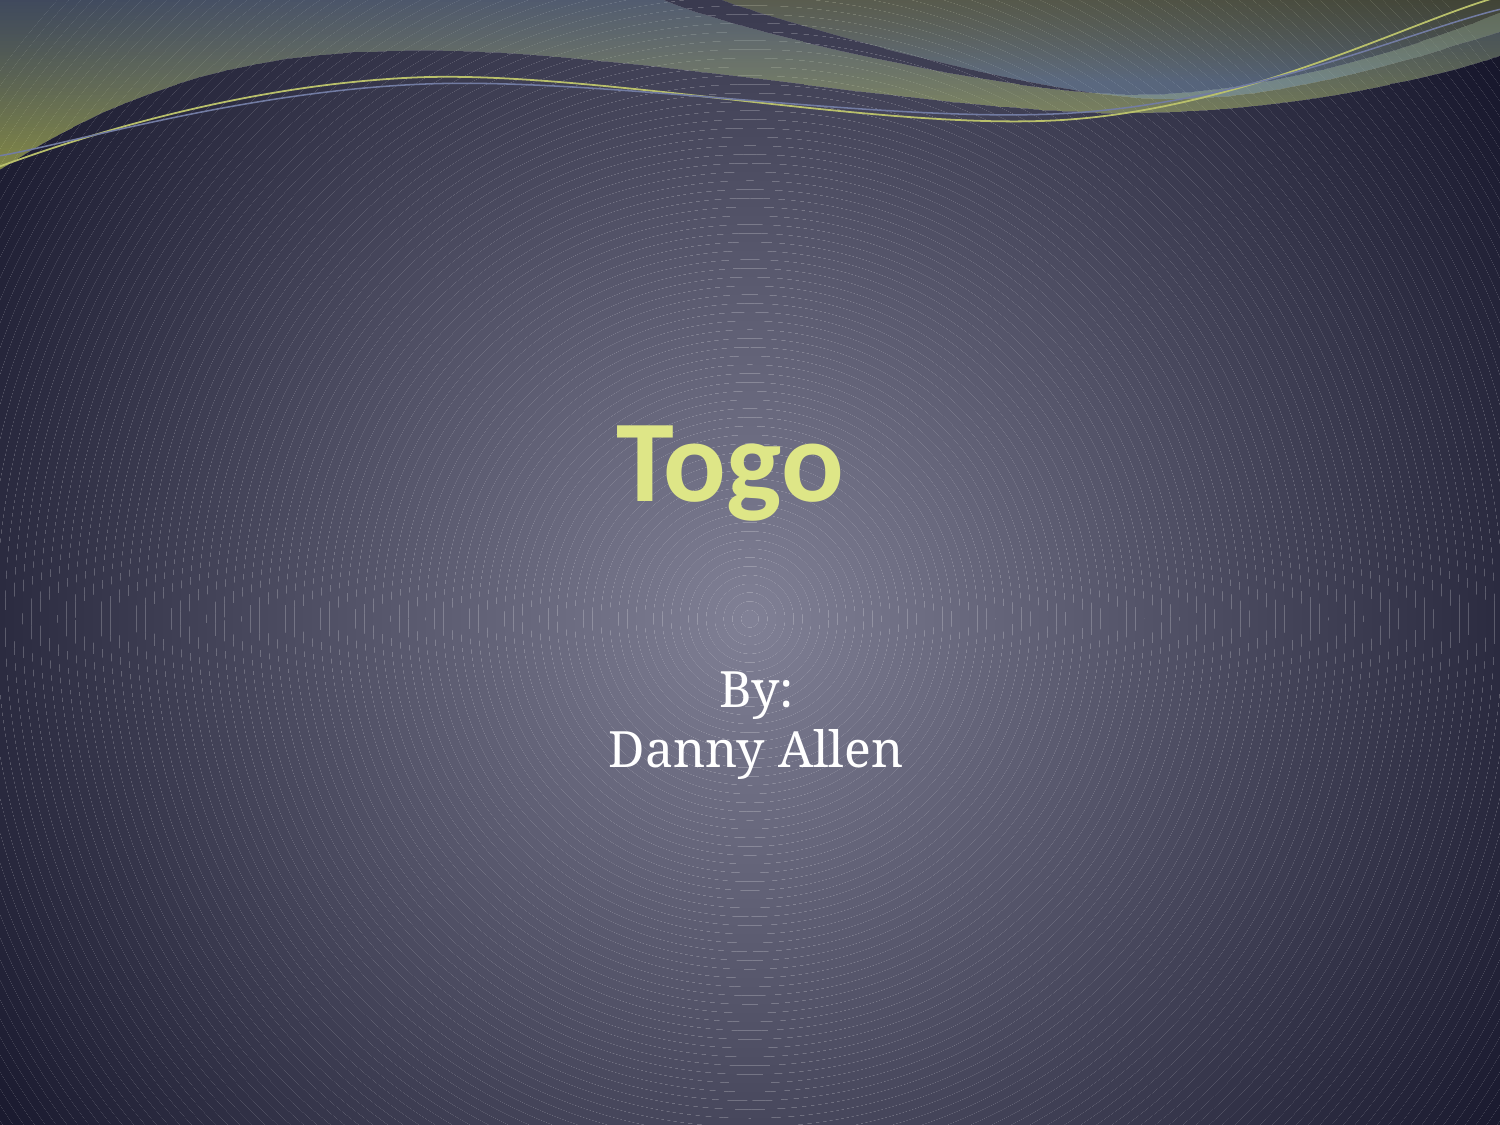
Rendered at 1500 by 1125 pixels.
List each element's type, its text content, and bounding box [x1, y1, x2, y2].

title Togo [87, 224, 1376, 525]
text_box By: Danny Allen [437, 649, 1075, 785]
